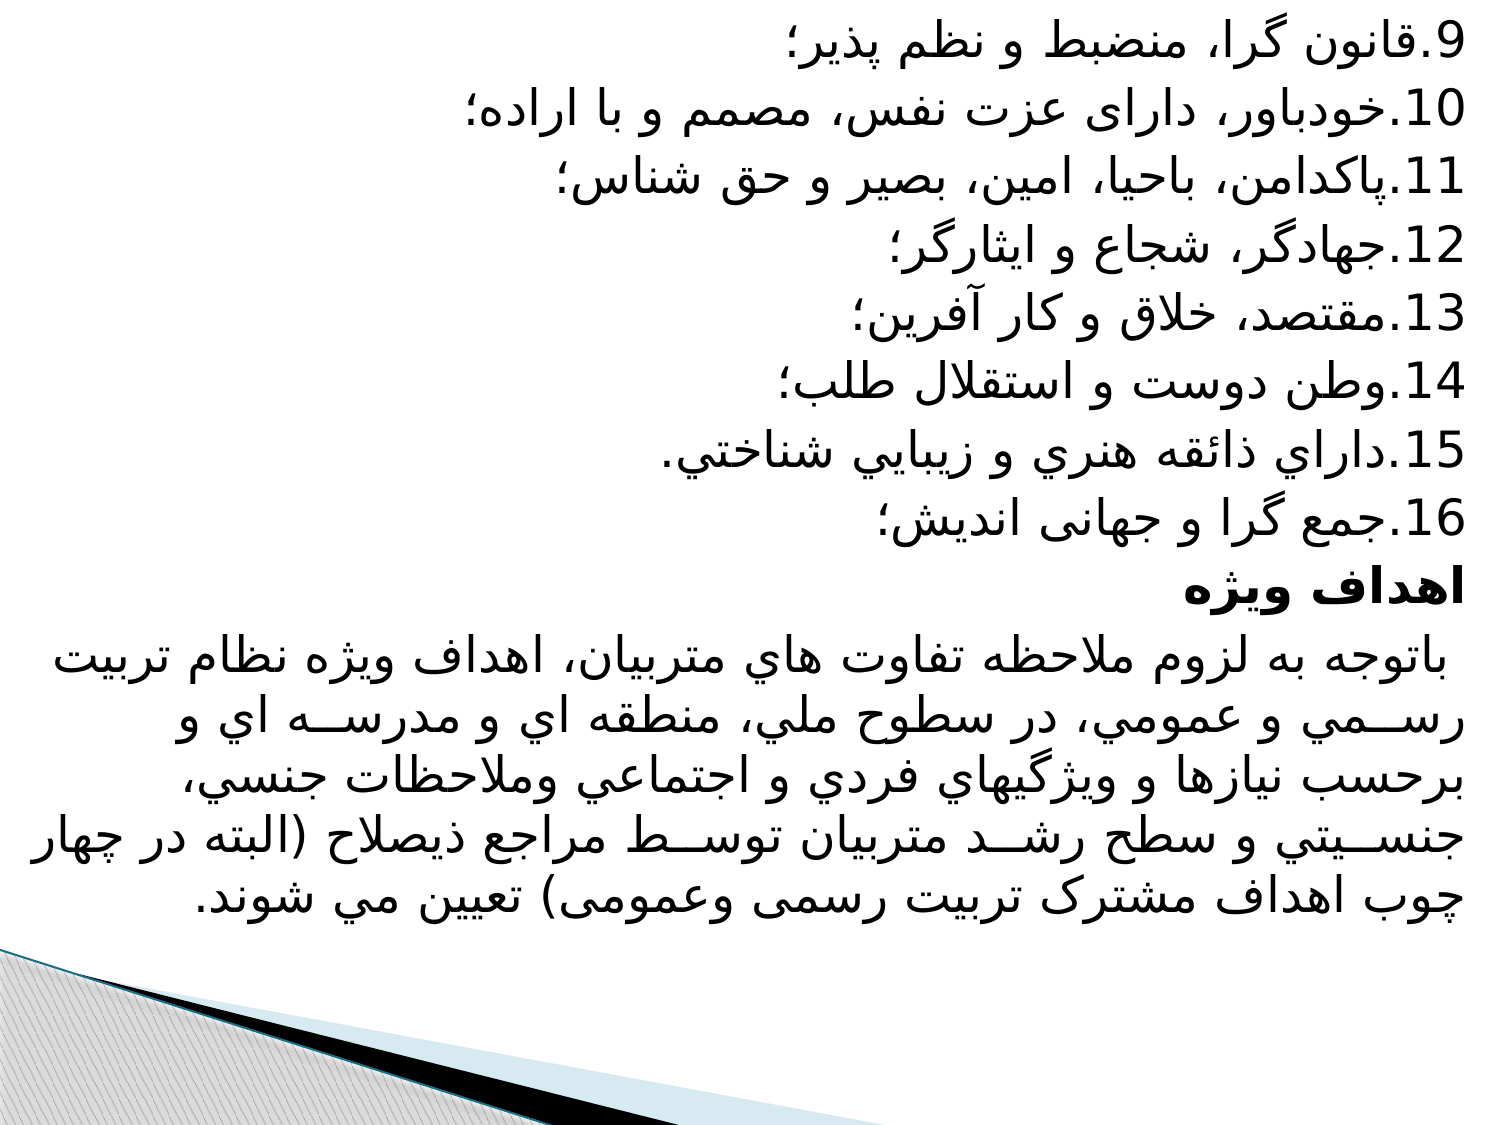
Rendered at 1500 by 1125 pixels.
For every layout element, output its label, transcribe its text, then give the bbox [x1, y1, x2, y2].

list 9.قانون گرا، منضبط و نظم پذير؛ 10.خودباور، دارای عزت نفس، مصمم و با اراده؛ 11.پاکدامن، باحيا، امين، بصير و حق شناس؛ 12.جهادگر، شجاع و ايثارگر؛ 13.مقتصد، خلاق و کار آفرين؛ 14.وطن دوست و استقلال طلب؛ 15.داراي ذائقه هنري و زيبايي شناختي. 16.جمع گرا و جهانی انديش؛ اهداف ويژه باتوجه به لزوم ملاحظه تفاوت هاي متربيان، اهداف ويژه نظام تربيت رســمي و عمومي، در سطوح ملي، منطقه اي و مدرســه اي و برحسب نيازها و ويژگيهاي فردي و اجتماعي وملاحظات جنسي، جنســيتي و سطح رشــد متربيان توســط مراجع ذيصلاح (البته در چهار چوب اهداف مشترک تربيت رسمی وعمومی) تعيين مي شوند. [0, 0, 1500, 1125]
